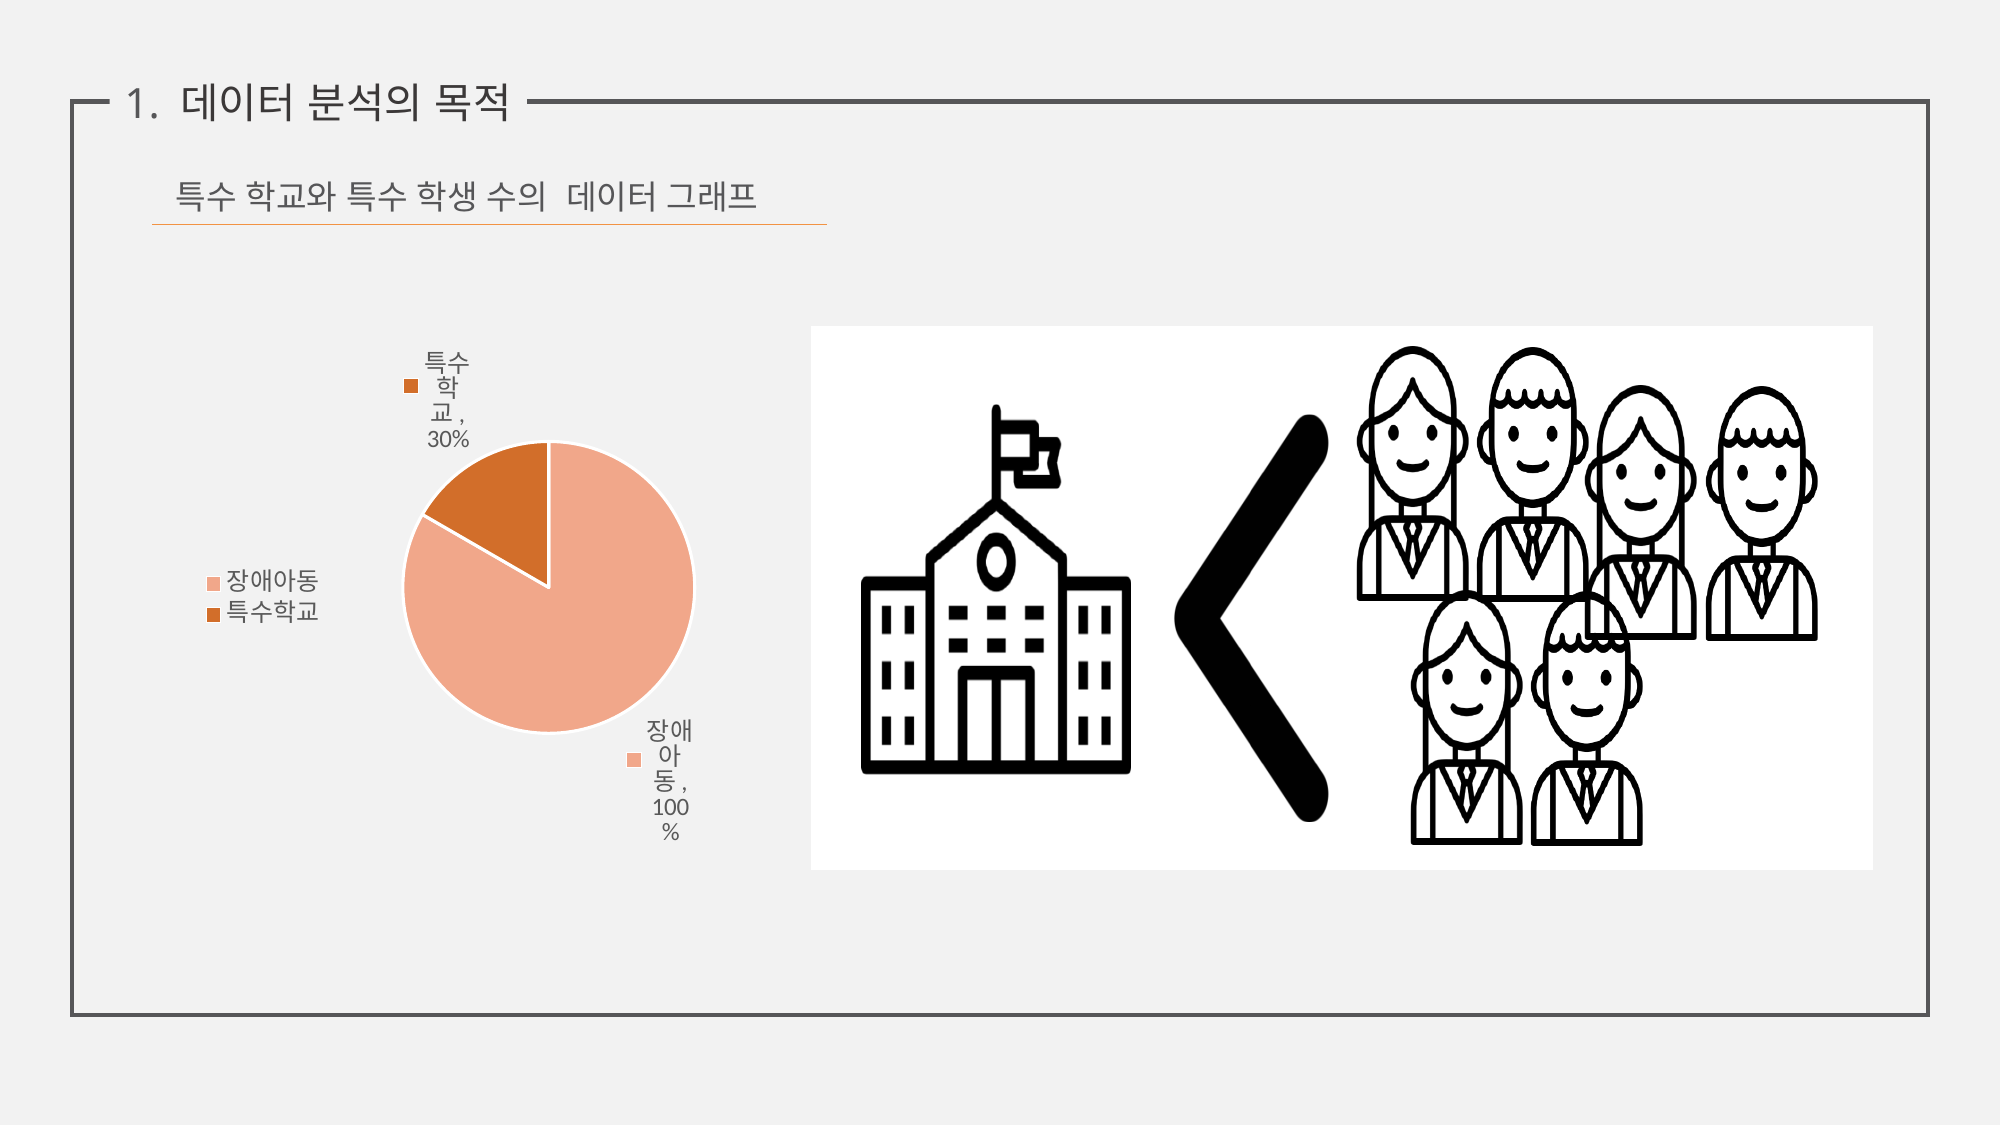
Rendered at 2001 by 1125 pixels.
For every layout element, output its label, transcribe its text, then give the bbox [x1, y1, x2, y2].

chart [185, 246, 756, 954]
text_box 1. 데이터 분석의 목적 [109, 69, 527, 135]
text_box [811, 326, 1872, 869]
text_box [71, 100, 1929, 1016]
text_box [144, 185, 216, 256]
text_box 특수 학교와 특수 학생 수의 데이터 그래프 [161, 169, 775, 224]
